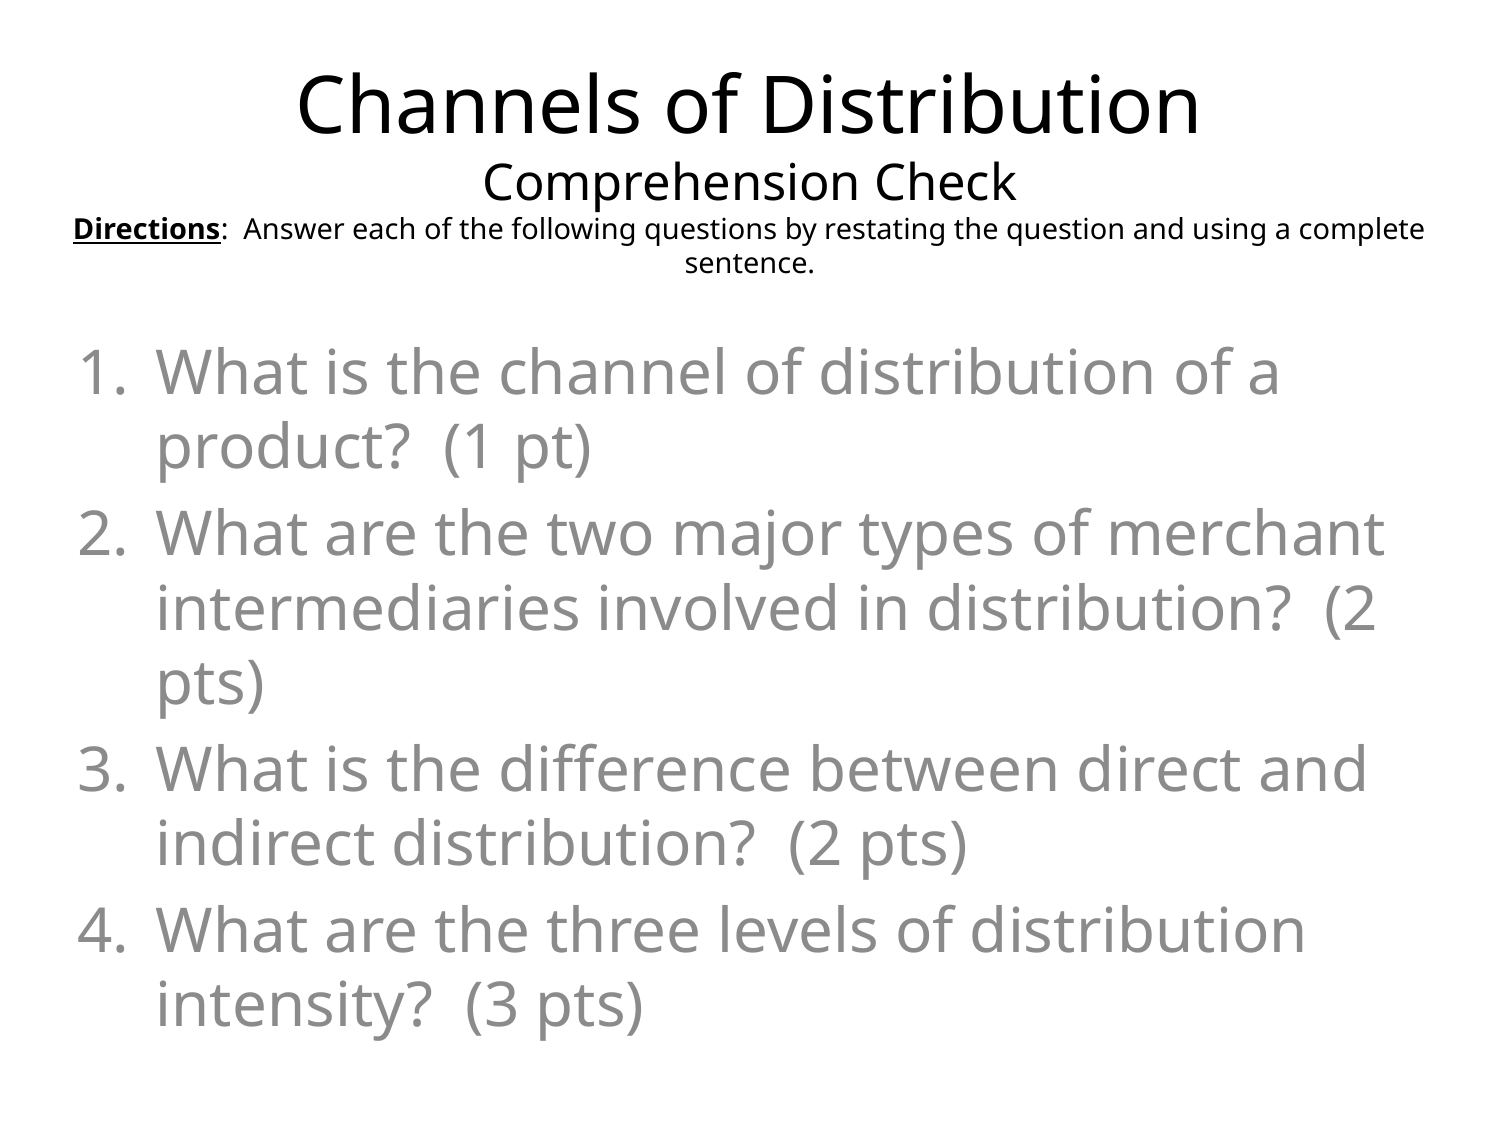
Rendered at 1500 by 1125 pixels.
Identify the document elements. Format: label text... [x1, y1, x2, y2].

subtitle What is the channel of distribution of a product? (1 pt) What are the two major types of merchant intermediaries involved in distribution? (2 pts) What is the difference between direct and indirect distribution? (2 pts) What are the three levels of distribution intensity? (3 pts) [62, 324, 1438, 1050]
title Channels of Distribution Comprehension Check Directions: Answer each of the following questions by restating the question and using a complete sentence. [37, 46, 1463, 288]
